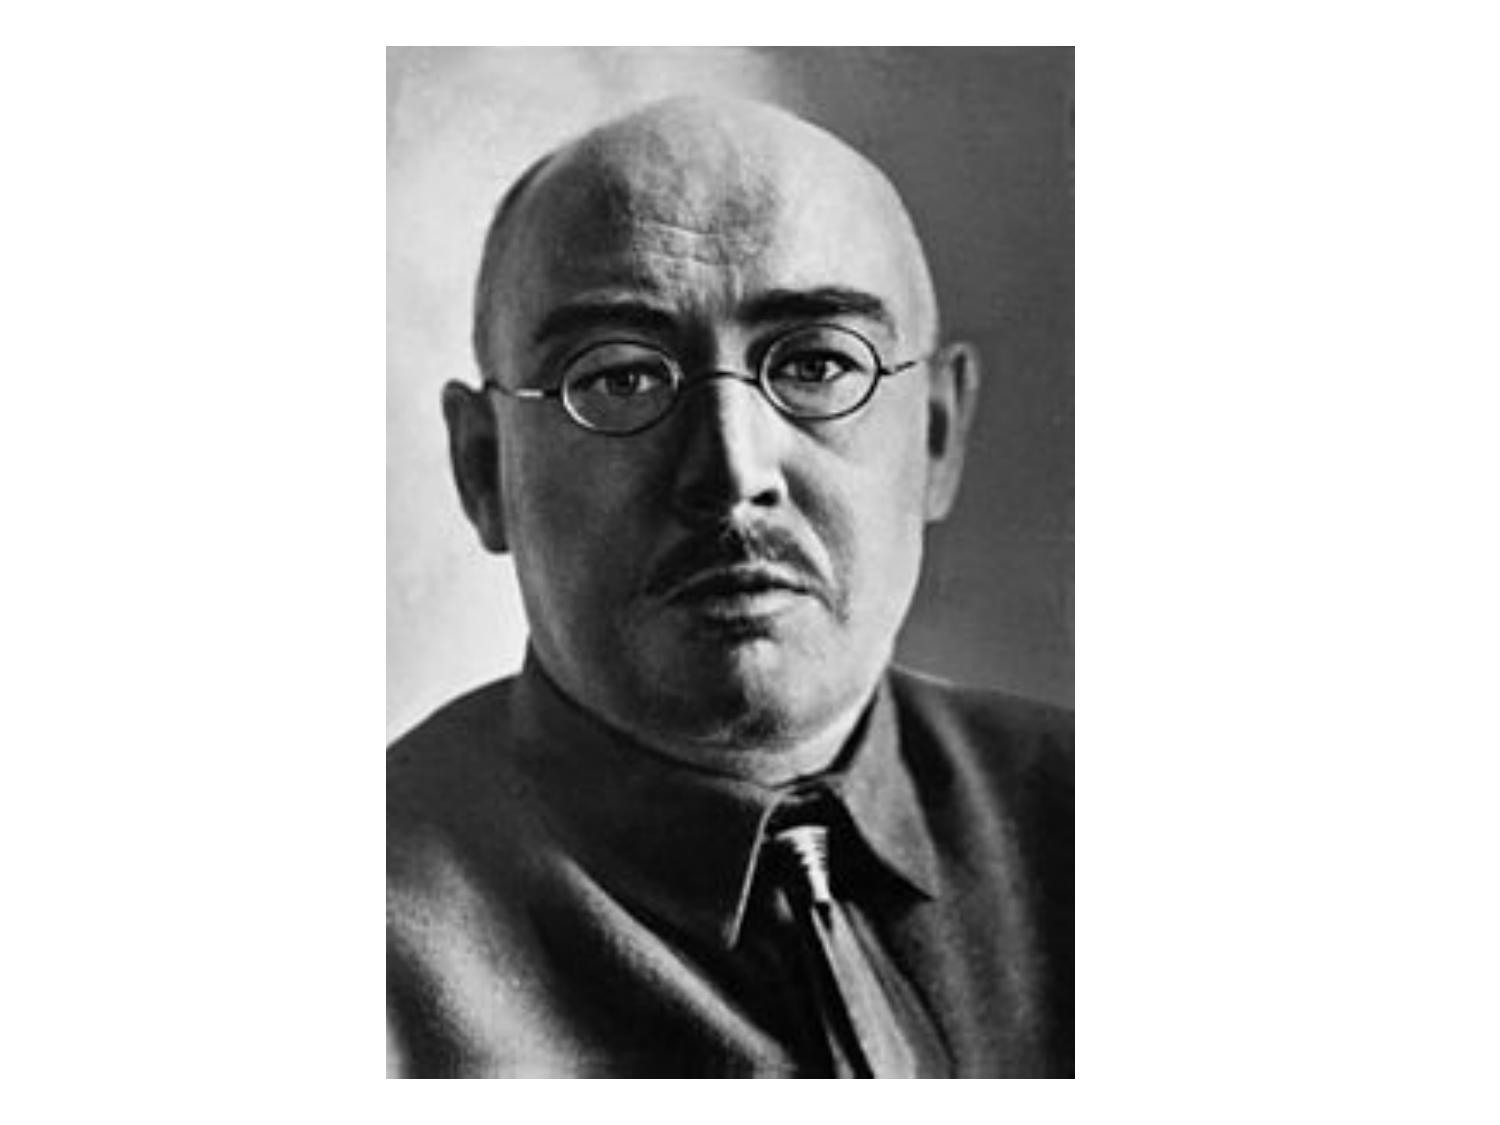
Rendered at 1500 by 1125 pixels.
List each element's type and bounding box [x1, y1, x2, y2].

list [386, 46, 1075, 1079]
